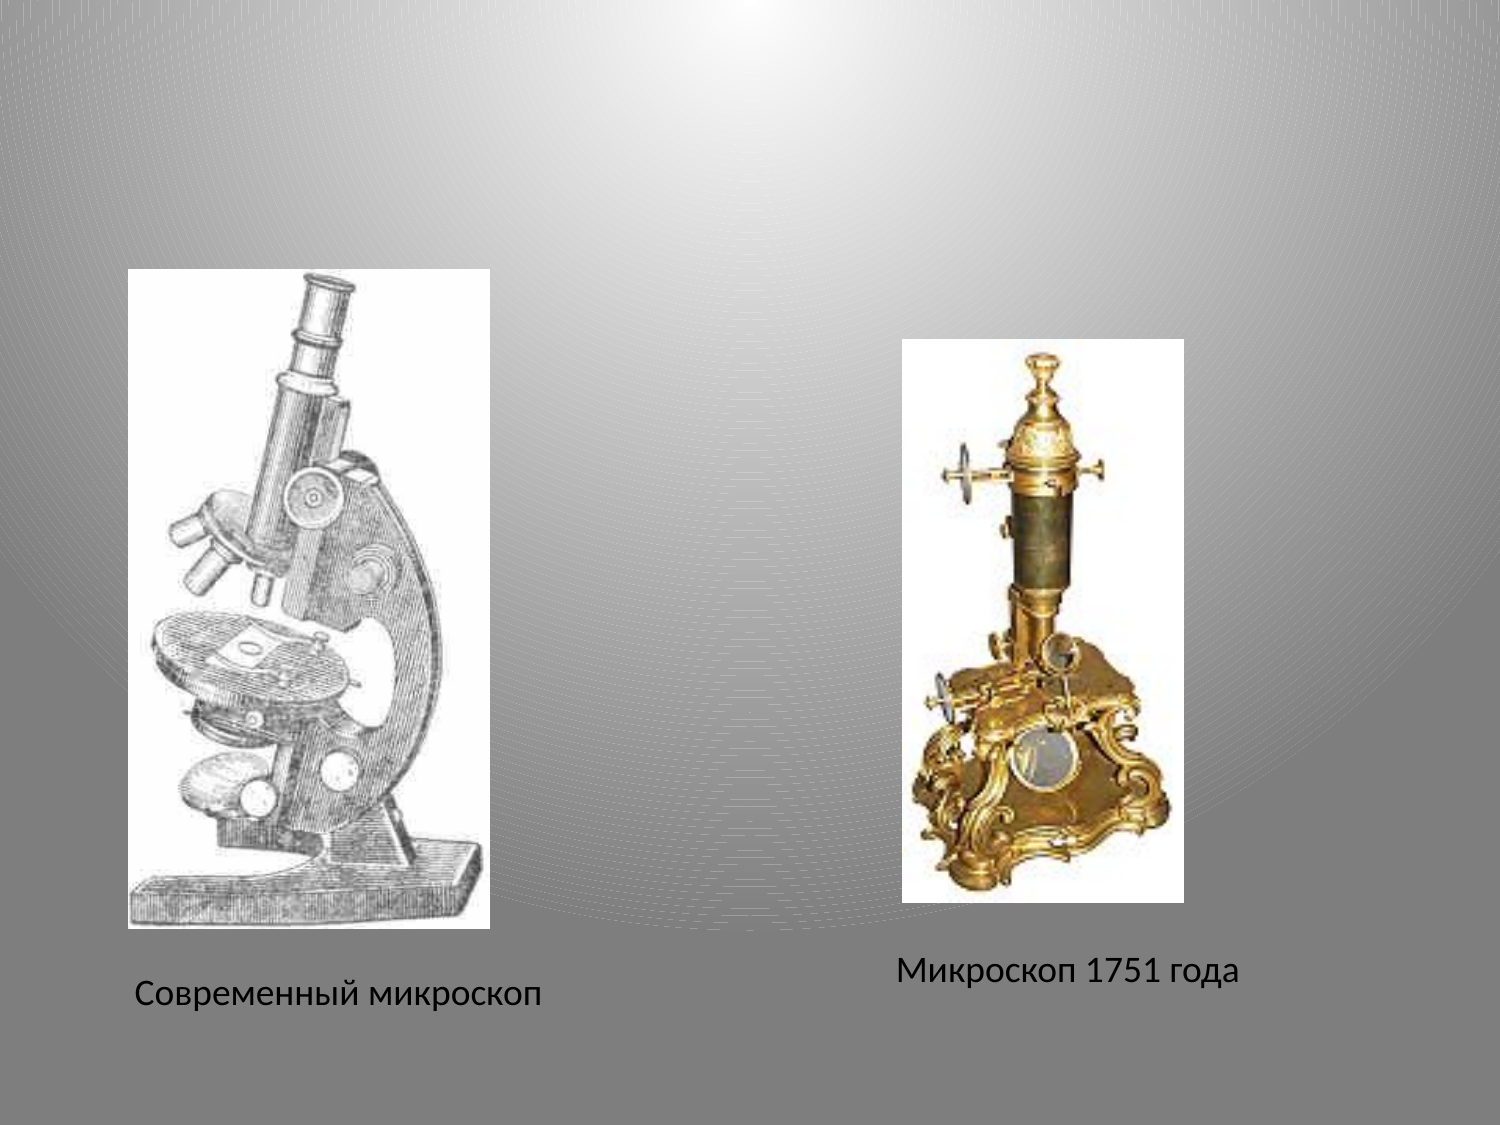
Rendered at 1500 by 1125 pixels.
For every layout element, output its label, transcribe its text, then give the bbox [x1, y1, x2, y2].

text_box Современный микроскоп [119, 960, 558, 1021]
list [128, 269, 491, 930]
text_box Микроскоп 1751 года [881, 937, 1256, 998]
picture [902, 339, 1184, 903]
